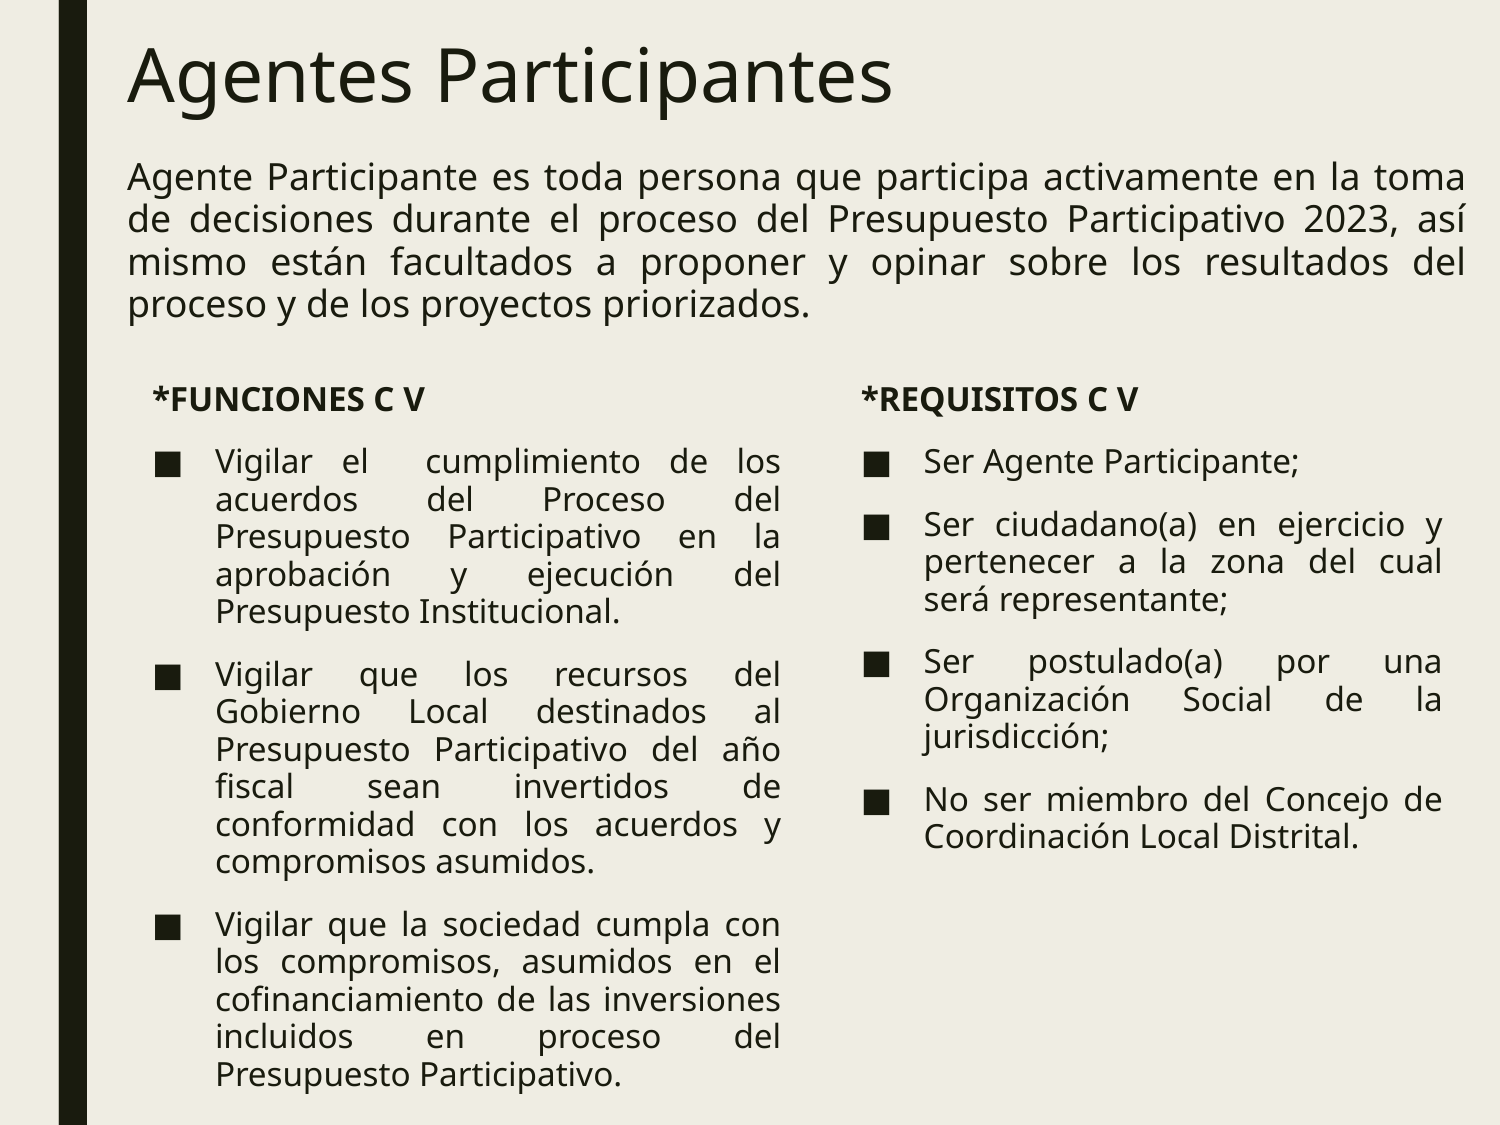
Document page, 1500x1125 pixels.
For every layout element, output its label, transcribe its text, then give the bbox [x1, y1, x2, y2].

text_box *REQUISITOS C V Ser Agente Participante; Ser ciudadano(a) en ejercicio y pertenecer a la zona del cual será representante; Ser postulado(a) por una Organización Social de la jurisdicción; No ser miembro del Concejo de Coordinación Local Distrital. [845, 373, 1459, 1035]
list Agente Participante es toda persona que participa activamente en la toma de decisiones durante el proceso del Presupuesto Participativo 2023, así mismo están facultados a proponer y opinar sobre los resultados del proceso y de los proyectos priorizados. [112, 149, 1483, 362]
text_box *FUNCIONES C V Vigilar el cumplimiento de los acuerdos del Proceso del Presupuesto Participativo en la aprobación y ejecución del Presupuesto Institucional. Vigilar que los recursos del Gobierno Local destinados al Presupuesto Participativo del año fiscal sean invertidos de conformidad con los acuerdos y compromisos asumidos. Vigilar que la sociedad cumpla con los compromisos, asumidos en el cofinanciamiento de las inversiones incluidos en proceso del Presupuesto Participativo. [137, 373, 798, 1035]
title Agentes Participantes [112, 30, 1225, 138]
